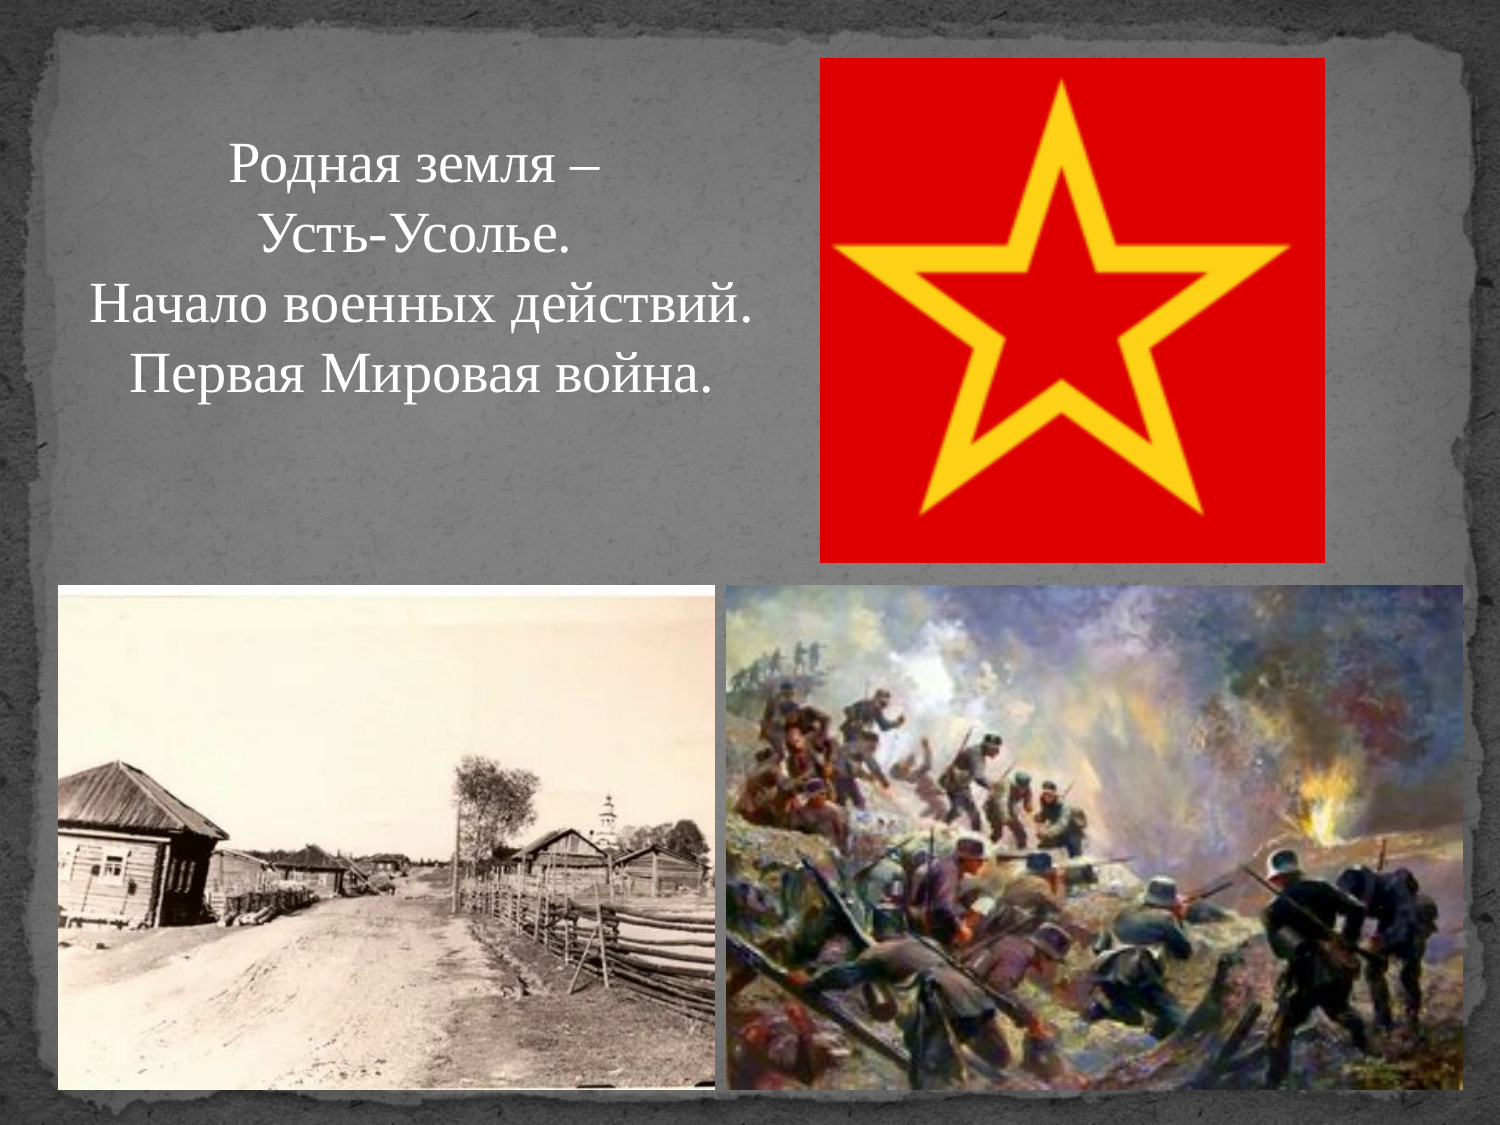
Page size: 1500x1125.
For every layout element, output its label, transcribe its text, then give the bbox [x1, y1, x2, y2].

picture [726, 585, 1463, 1090]
text_box Родная земля – Усть-Усолье. Начало военных действий. Первая Мировая война. [35, 117, 809, 412]
picture [820, 58, 1325, 563]
picture [58, 585, 715, 1090]
